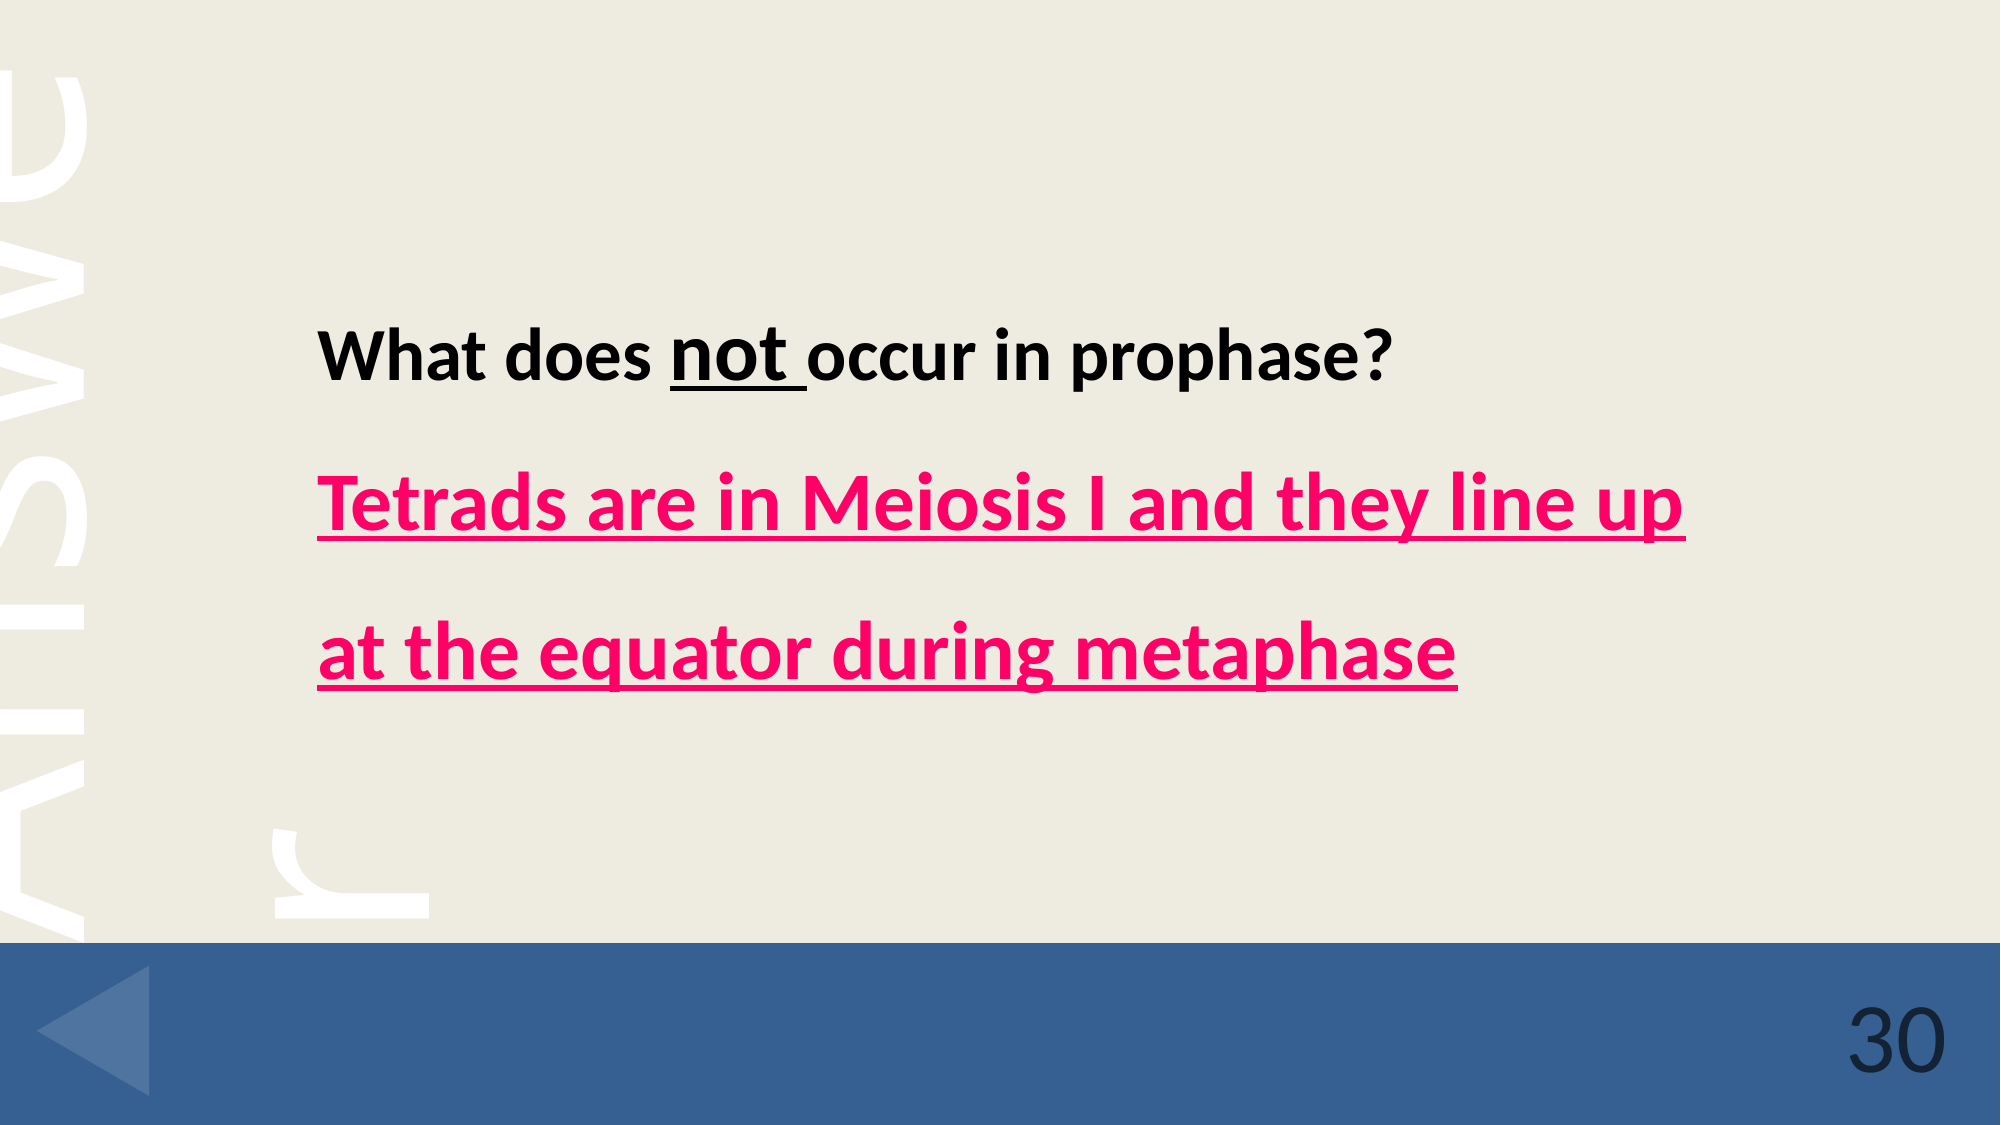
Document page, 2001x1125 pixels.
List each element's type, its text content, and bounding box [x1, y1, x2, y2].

list What does not occur in prophase? Tetrads are in Meiosis I and they line up at the equator during metaphase [302, 307, 1760, 636]
list 30 [1494, 967, 1963, 1097]
